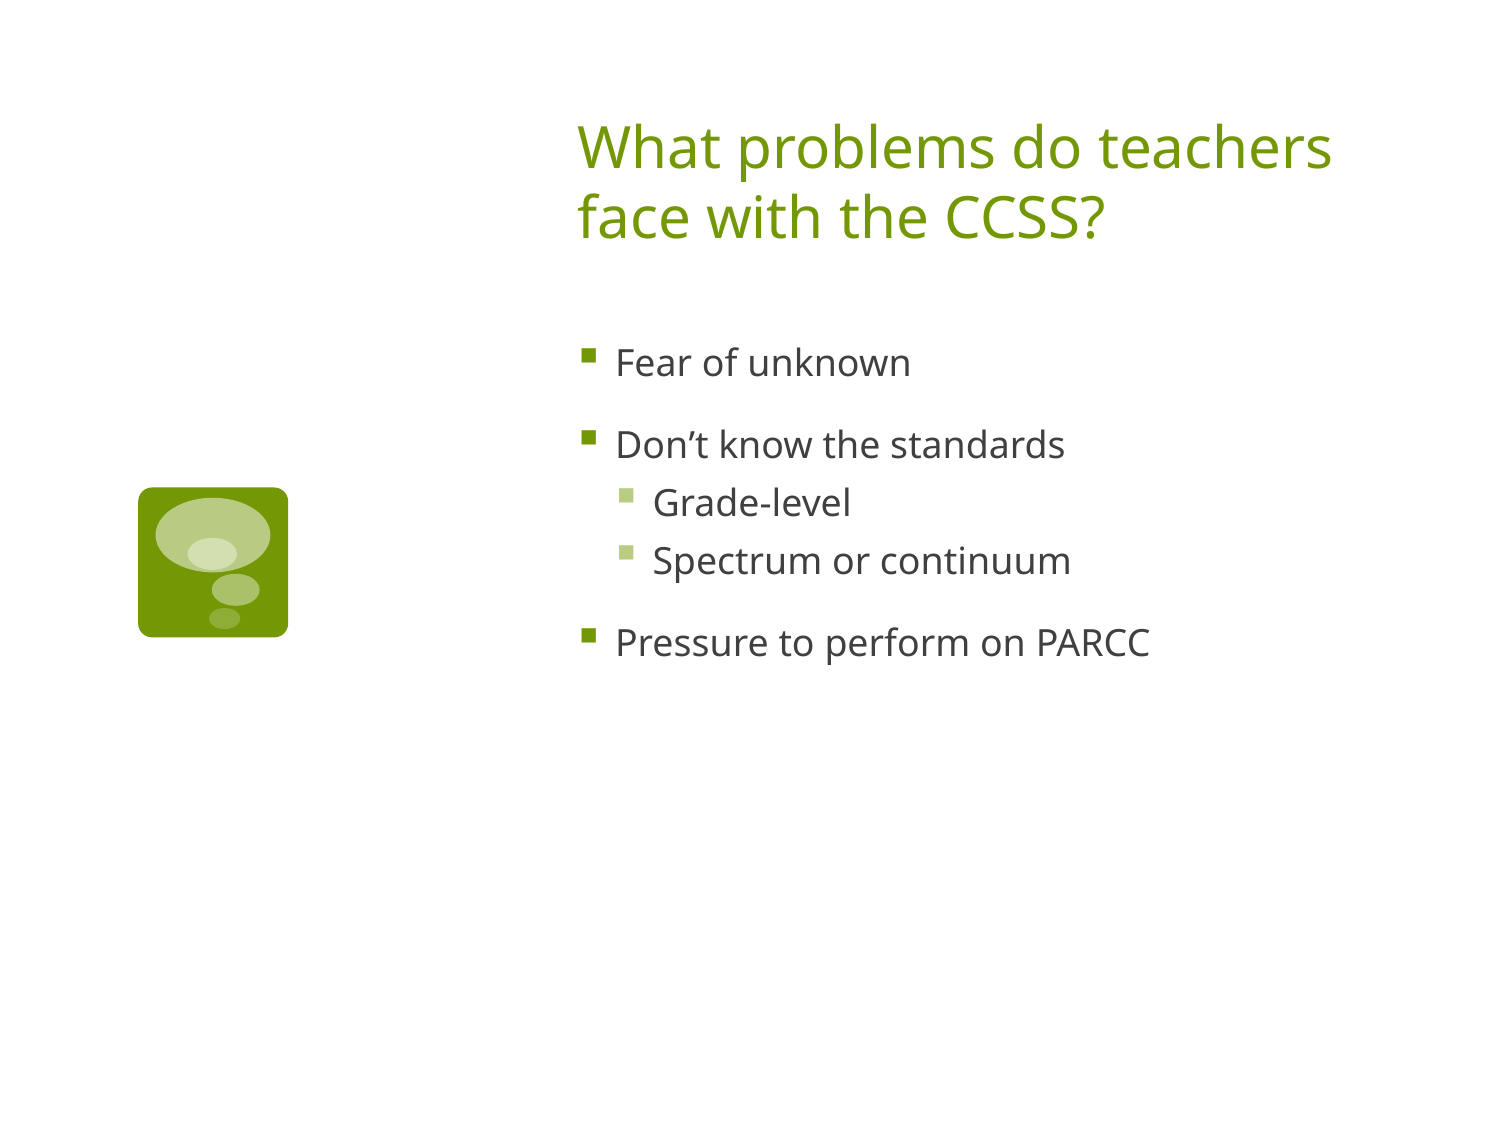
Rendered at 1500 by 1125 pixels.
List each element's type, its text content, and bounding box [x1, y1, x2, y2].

title What problems do teachers face with the CCSS? [562, 112, 1375, 258]
list Fear of unknown Don’t know the standards Grade-level Spectrum or continuum Pressure to perform on PARCC [562, 331, 1374, 1005]
